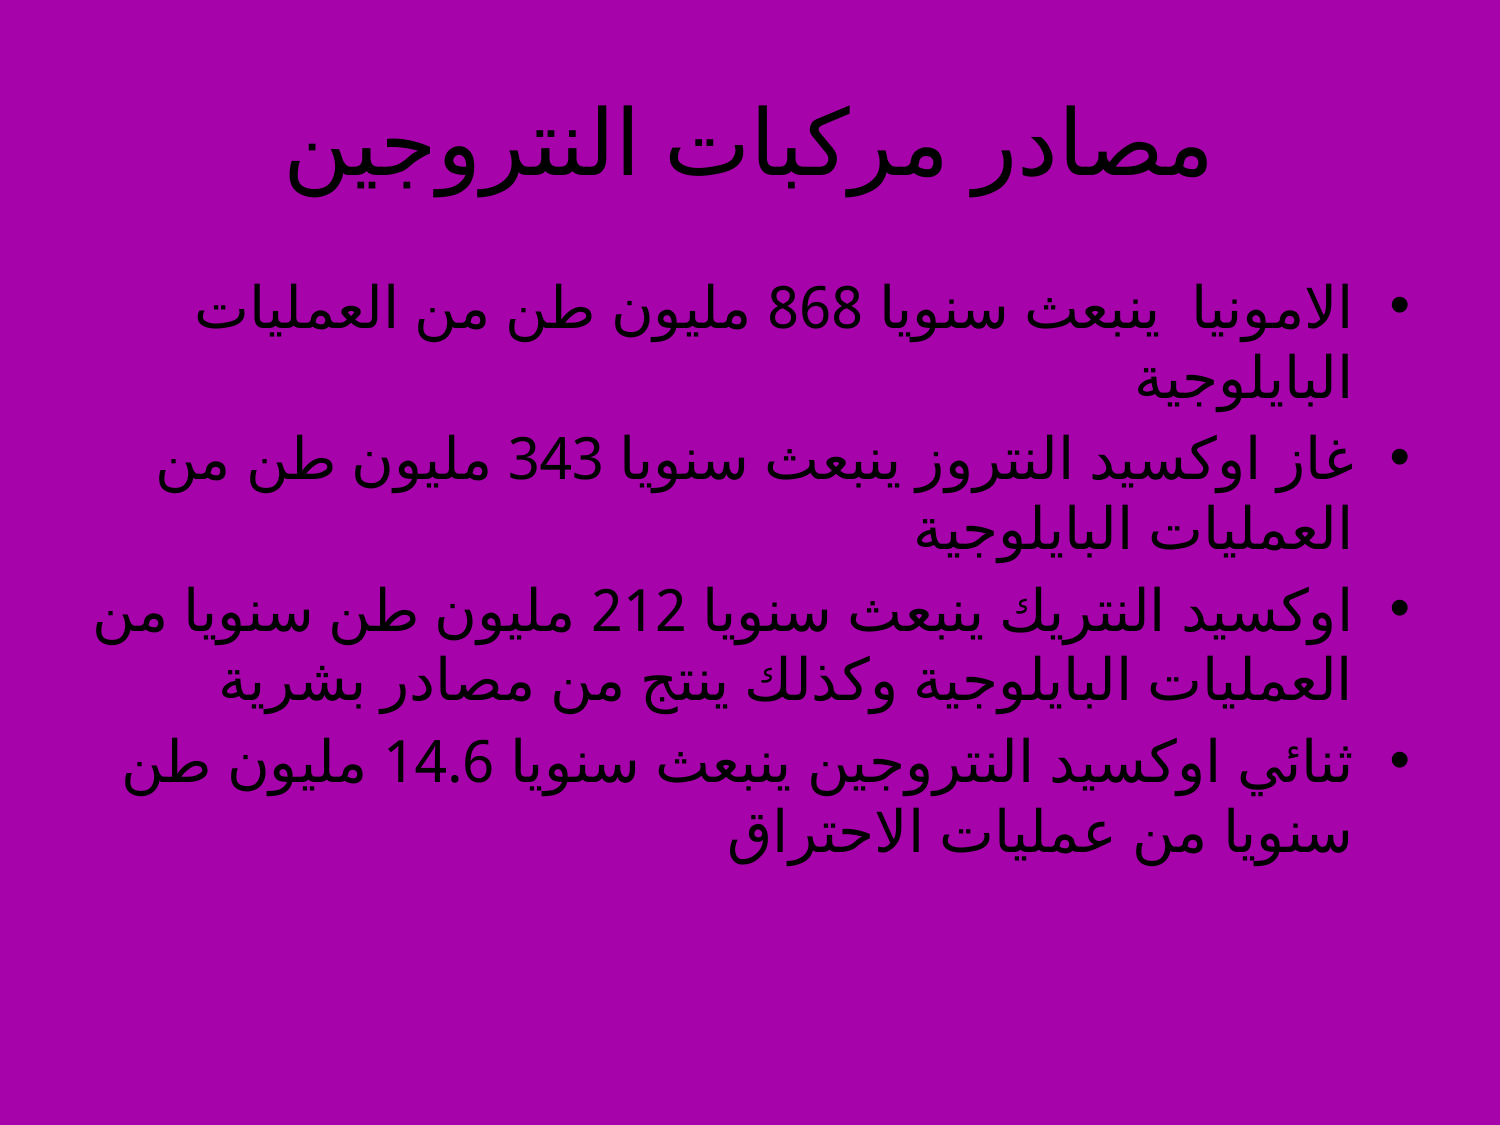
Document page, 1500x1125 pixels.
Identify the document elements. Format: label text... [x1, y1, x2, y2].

title مصادر مركبات النتروجين [75, 45, 1425, 233]
list الامونيا ينبعث سنويا 868 مليون طن من العمليات البايلوجية غاز اوكسيد النتروز ينبعث سنويا 343 مليون طن من العمليات البايلوجية اوكسيد النتريك ينبعث سنويا 212 مليون طن سنويا من العمليات البايلوجية وكذلك ينتج من مصادر بشرية ثنائي اوكسيد النتروجين ينبعث سنويا 14.6 مليون طن سنويا من عمليات الاحتراق [75, 262, 1425, 1005]
